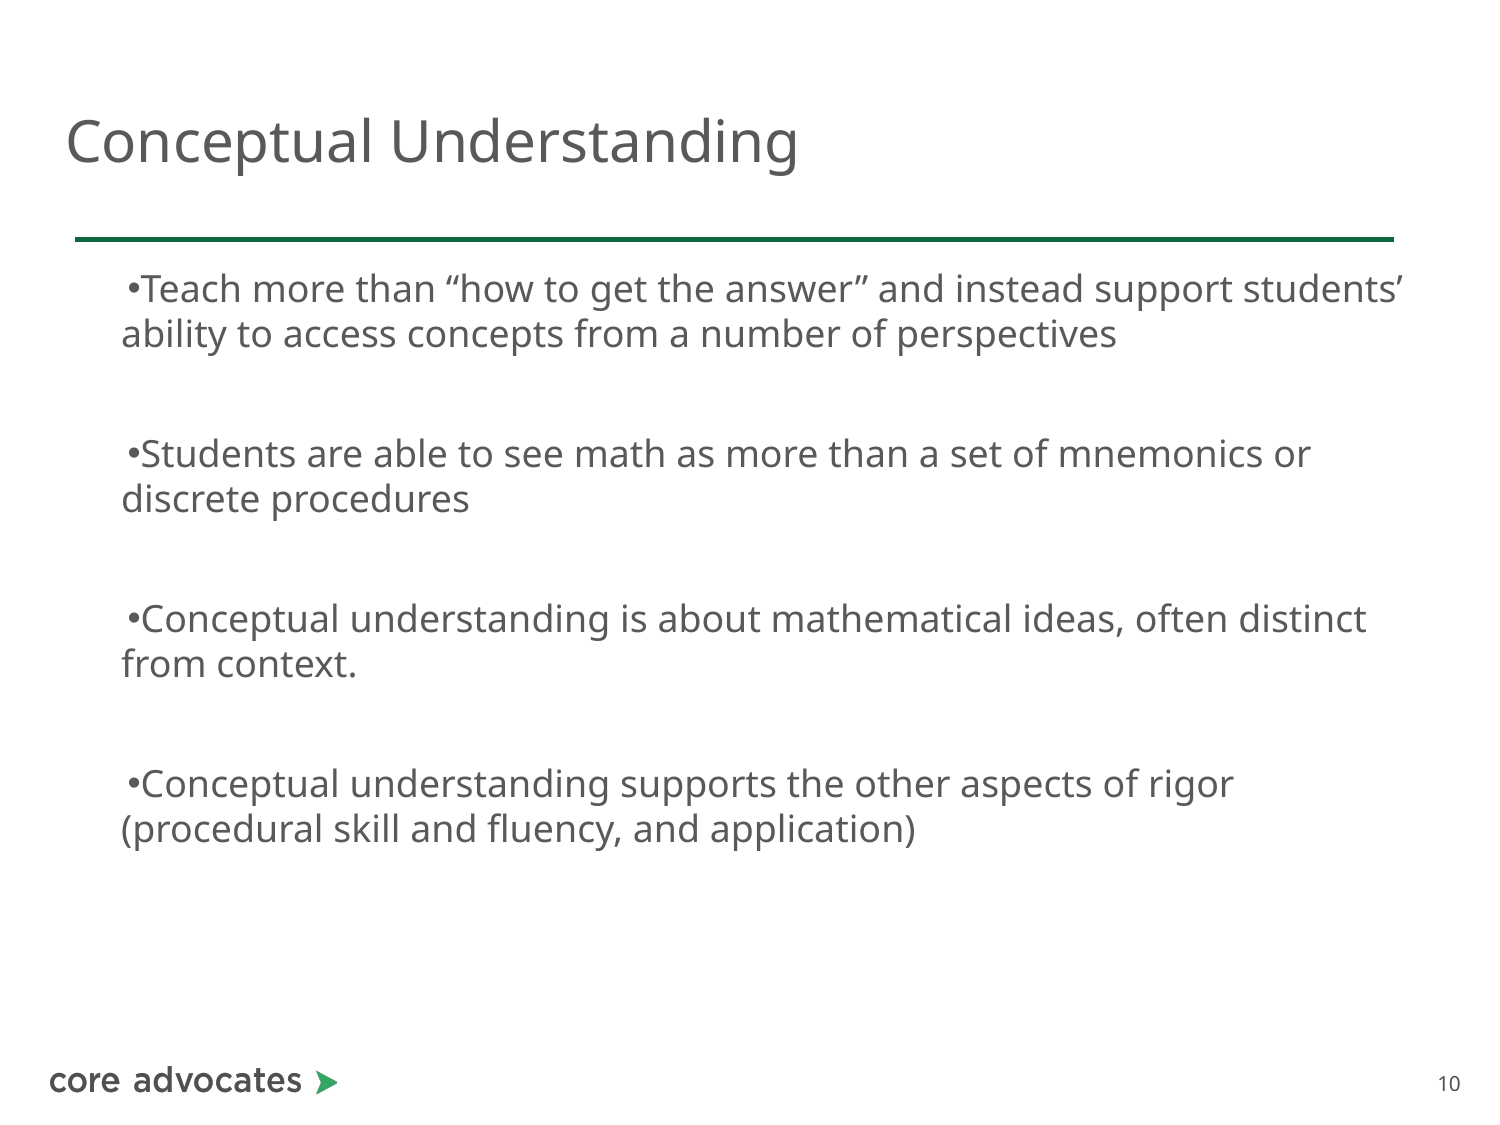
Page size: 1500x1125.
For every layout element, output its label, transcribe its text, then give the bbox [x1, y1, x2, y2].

title Conceptual Understanding [50, 45, 1457, 233]
list Teach more than “how to get the answer” and instead support students’ ability to access concepts from a number of perspectives Students are able to see math as more than a set of mnemonics or discrete procedures Conceptual understanding is about mathematical ideas, often distinct from context. Conceptual understanding supports the other aspects of rigor (procedural skill and fluency, and application) [50, 257, 1457, 1001]
picture [50, 1066, 337, 1094]
